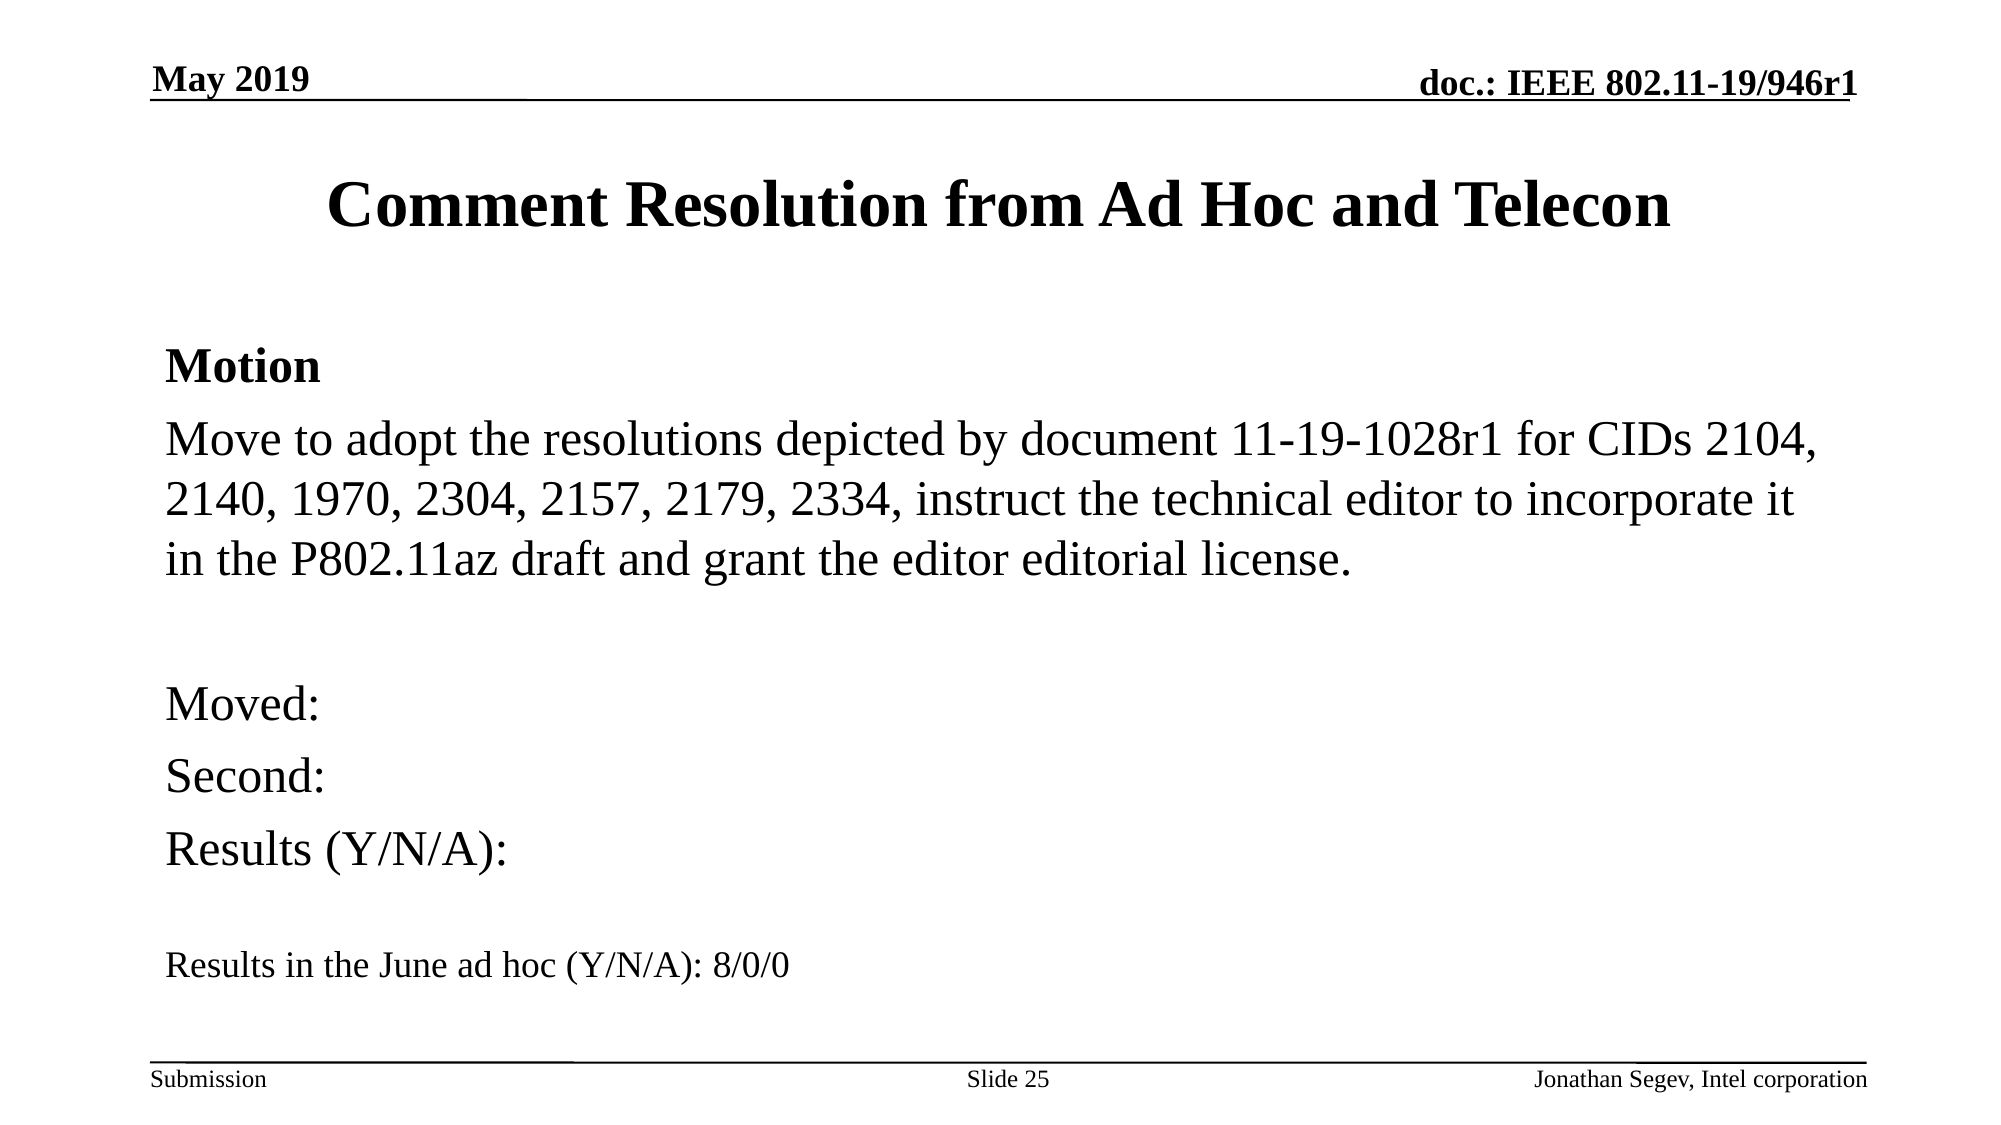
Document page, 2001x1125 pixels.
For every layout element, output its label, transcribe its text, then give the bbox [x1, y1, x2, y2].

footer Jonathan Segev, Intel corporation [1171, 1061, 1869, 1093]
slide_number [152, 54, 563, 100]
slide_number Slide 25 [950, 1061, 1067, 1123]
title Comment Resolution from Ad Hoc and Telecon [149, 112, 1850, 288]
list Motion Move to adopt the resolutions depicted by document 11-19-1028r1 for CIDs 2104, 2140, 1970, 2304, 2157, 2179, 2334, instruct the technical editor to incorporate it in the P802.11az draft and grant the editor editorial license. Moved: Second: Results (Y/N/A): Results in the June ad hoc (Y/N/A): 8/0/0 [149, 324, 1850, 1000]
